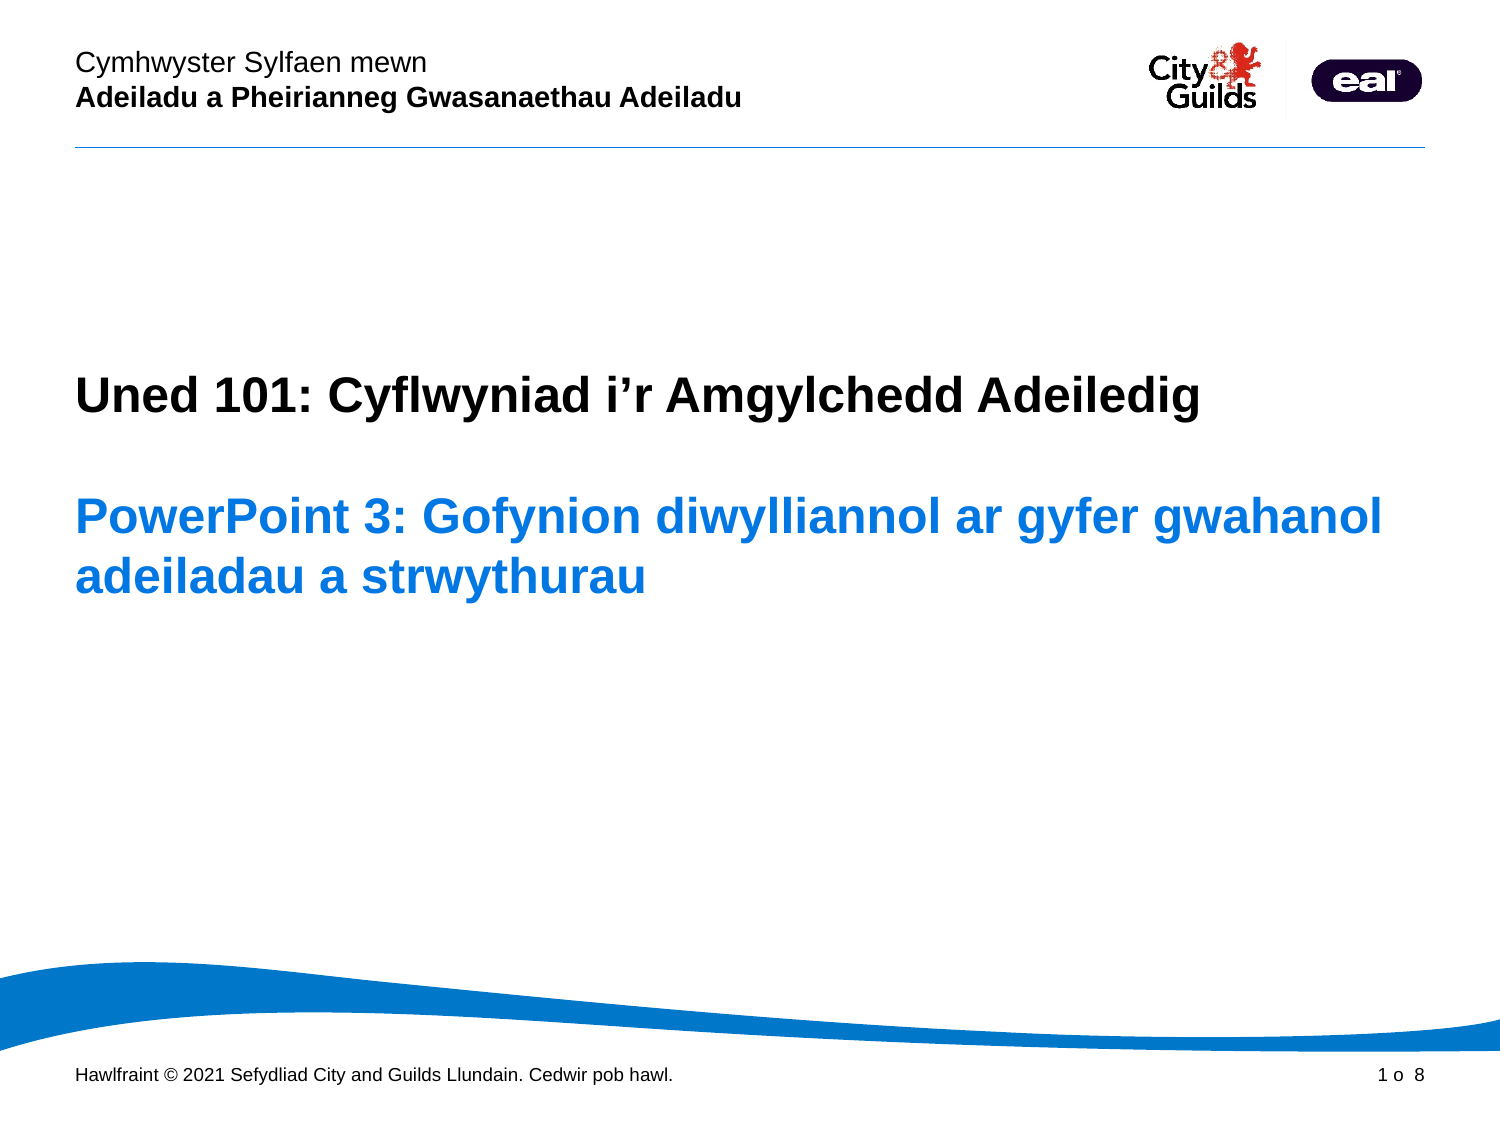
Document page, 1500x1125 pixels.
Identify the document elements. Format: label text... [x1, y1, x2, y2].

list [74, 224, 1426, 1006]
text_box Uned 101: Cyflwyniad i’r Amgylchedd Adeiledig [75, 362, 1388, 482]
picture [1149, 38, 1422, 121]
title PowerPoint 3: Gofynion diwylliannol ar gyfer gwahanol adeiladau a strwythurau [74, 482, 1413, 896]
